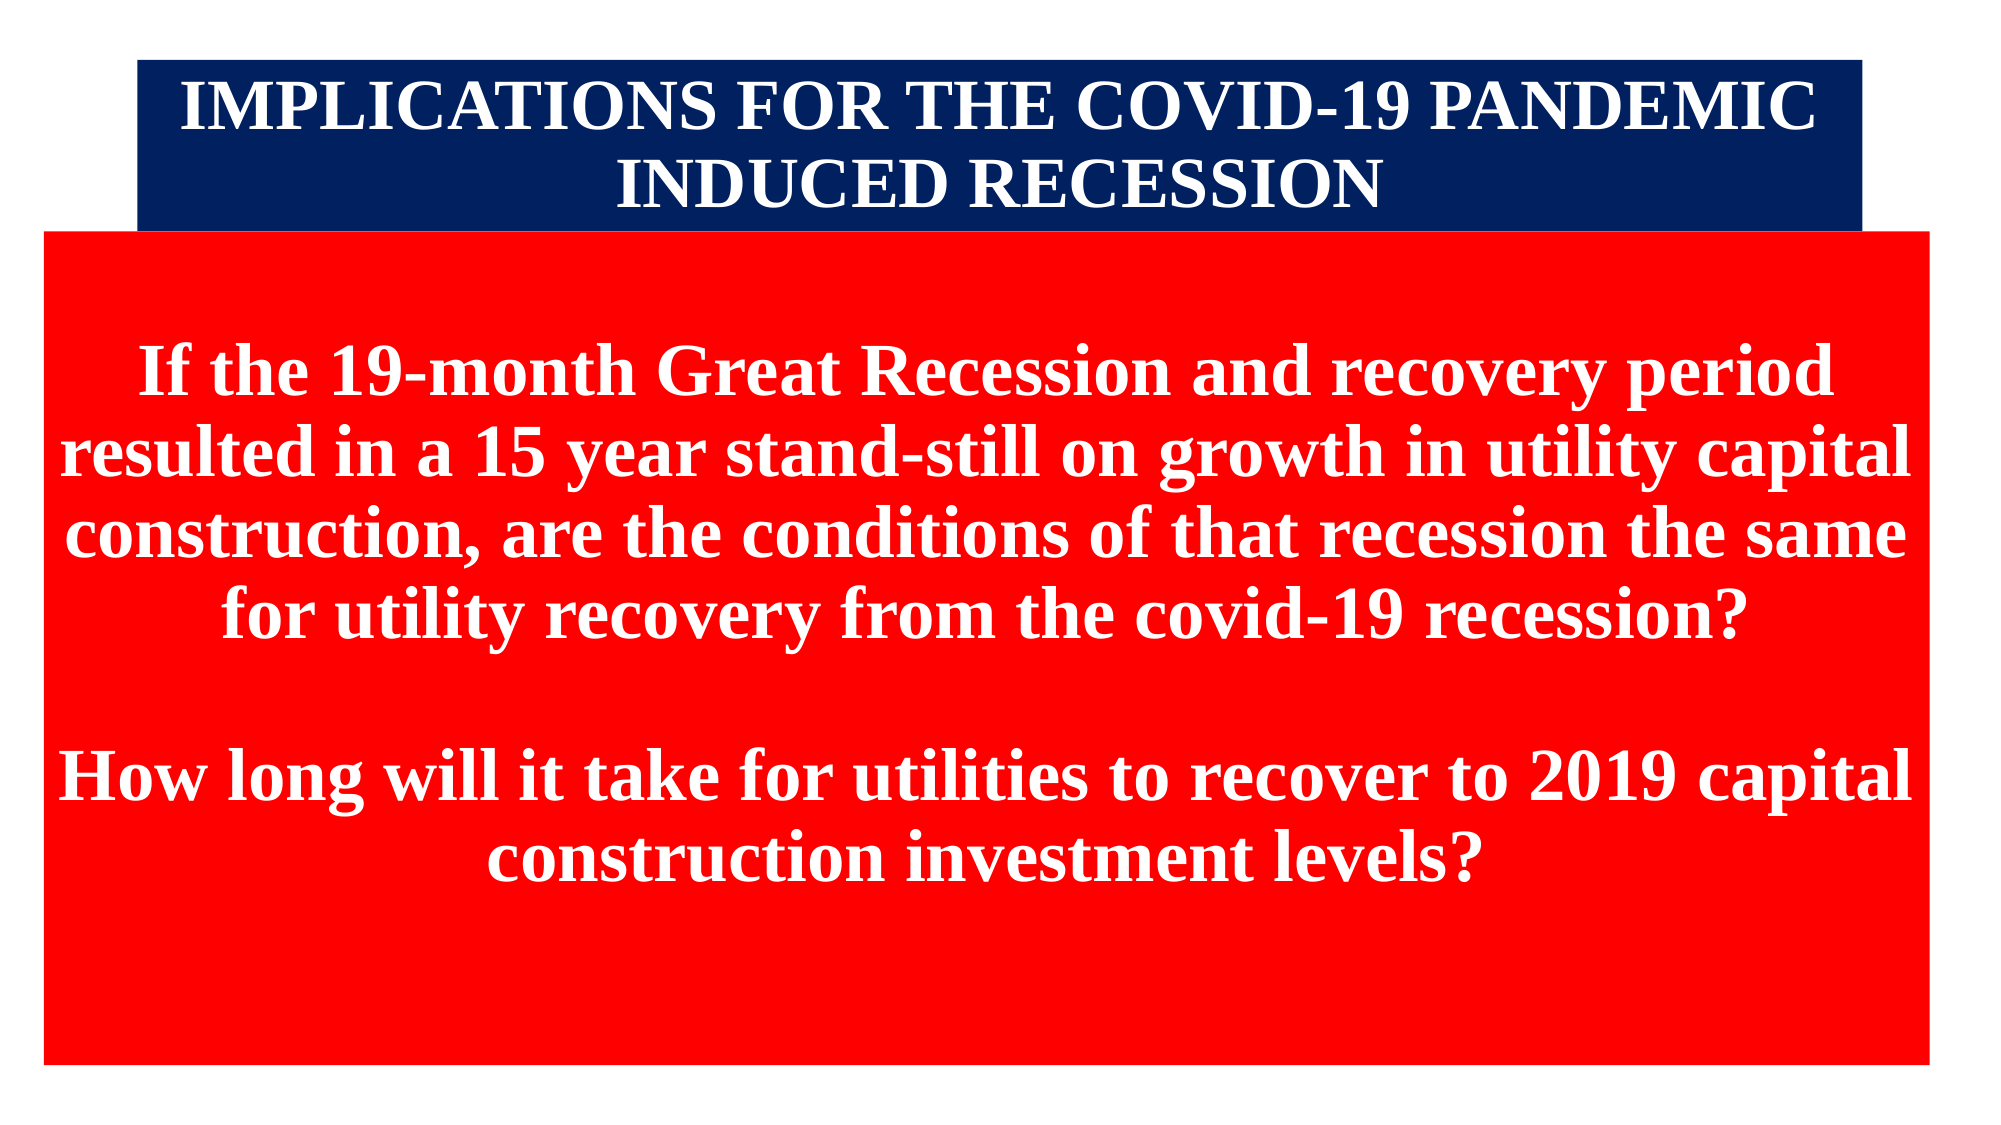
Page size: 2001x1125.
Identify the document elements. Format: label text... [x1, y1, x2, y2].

list If the 19-month Great Recession and recovery period resulted in a 15 year stand-still on growth in utility capital construction, are the conditions of that recession the same for utility recovery from the covid-19 recession? How long will it take for utilities to recover to 2019 capital construction investment levels? [43, 231, 1930, 1066]
title IMPLICATIONS FOR THE COVID-19 PANDEMIC INDUCED RECESSION [137, 59, 1863, 231]
